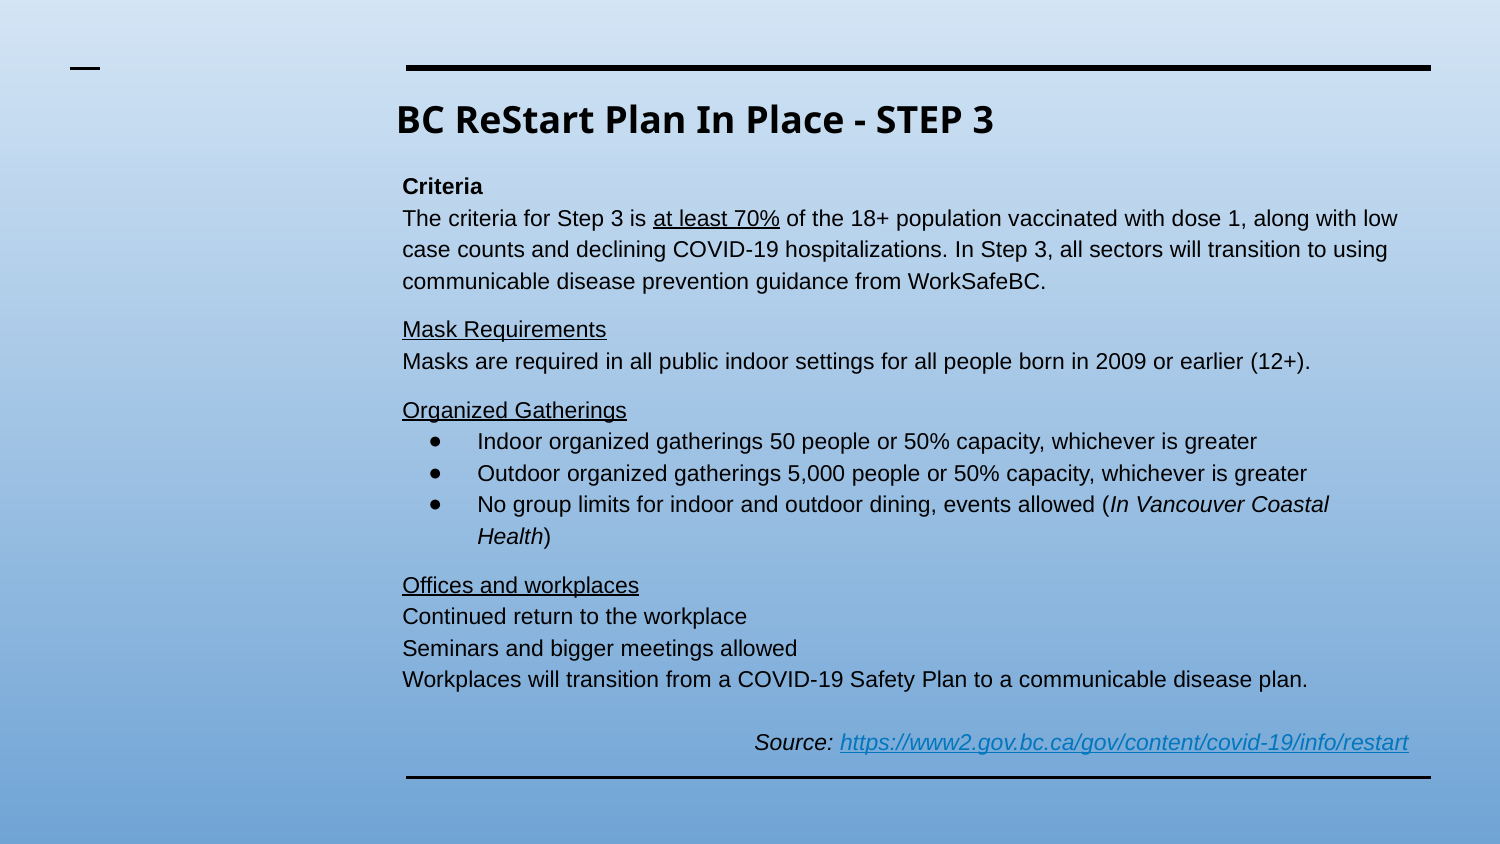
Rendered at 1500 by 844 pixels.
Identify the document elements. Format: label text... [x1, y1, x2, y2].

list Criteria The criteria for Step 3 is at least 70% of the 18+ population vaccinated with dose 1, along with low case counts and declining COVID-19 hospitalizations. In Step 3, all sectors will transition to using communicable disease prevention guidance from WorkSafeBC. Mask Requirements Masks are required in all public indoor settings for all people born in 2009 or earlier (12+). Organized Gatherings Indoor organized gatherings 50 people or 50% capacity, whichever is greater Outdoor organized gatherings 5,000 people or 50% capacity, whichever is greater No group limits for indoor and outdoor dining, events allowed (In Vancouver Coastal Health) Offices and workplaces Continued return to the workplace Seminars and bigger meetings allowed Workplaces will transition from a COVID-19 Safety Plan to a communicable disease plan. Source: https://www2.gov.bc.ca/gov/content/covid-19/info/restart [387, 152, 1425, 793]
title BC ReStart Plan In Place - STEP 3 [380, 80, 1431, 138]
